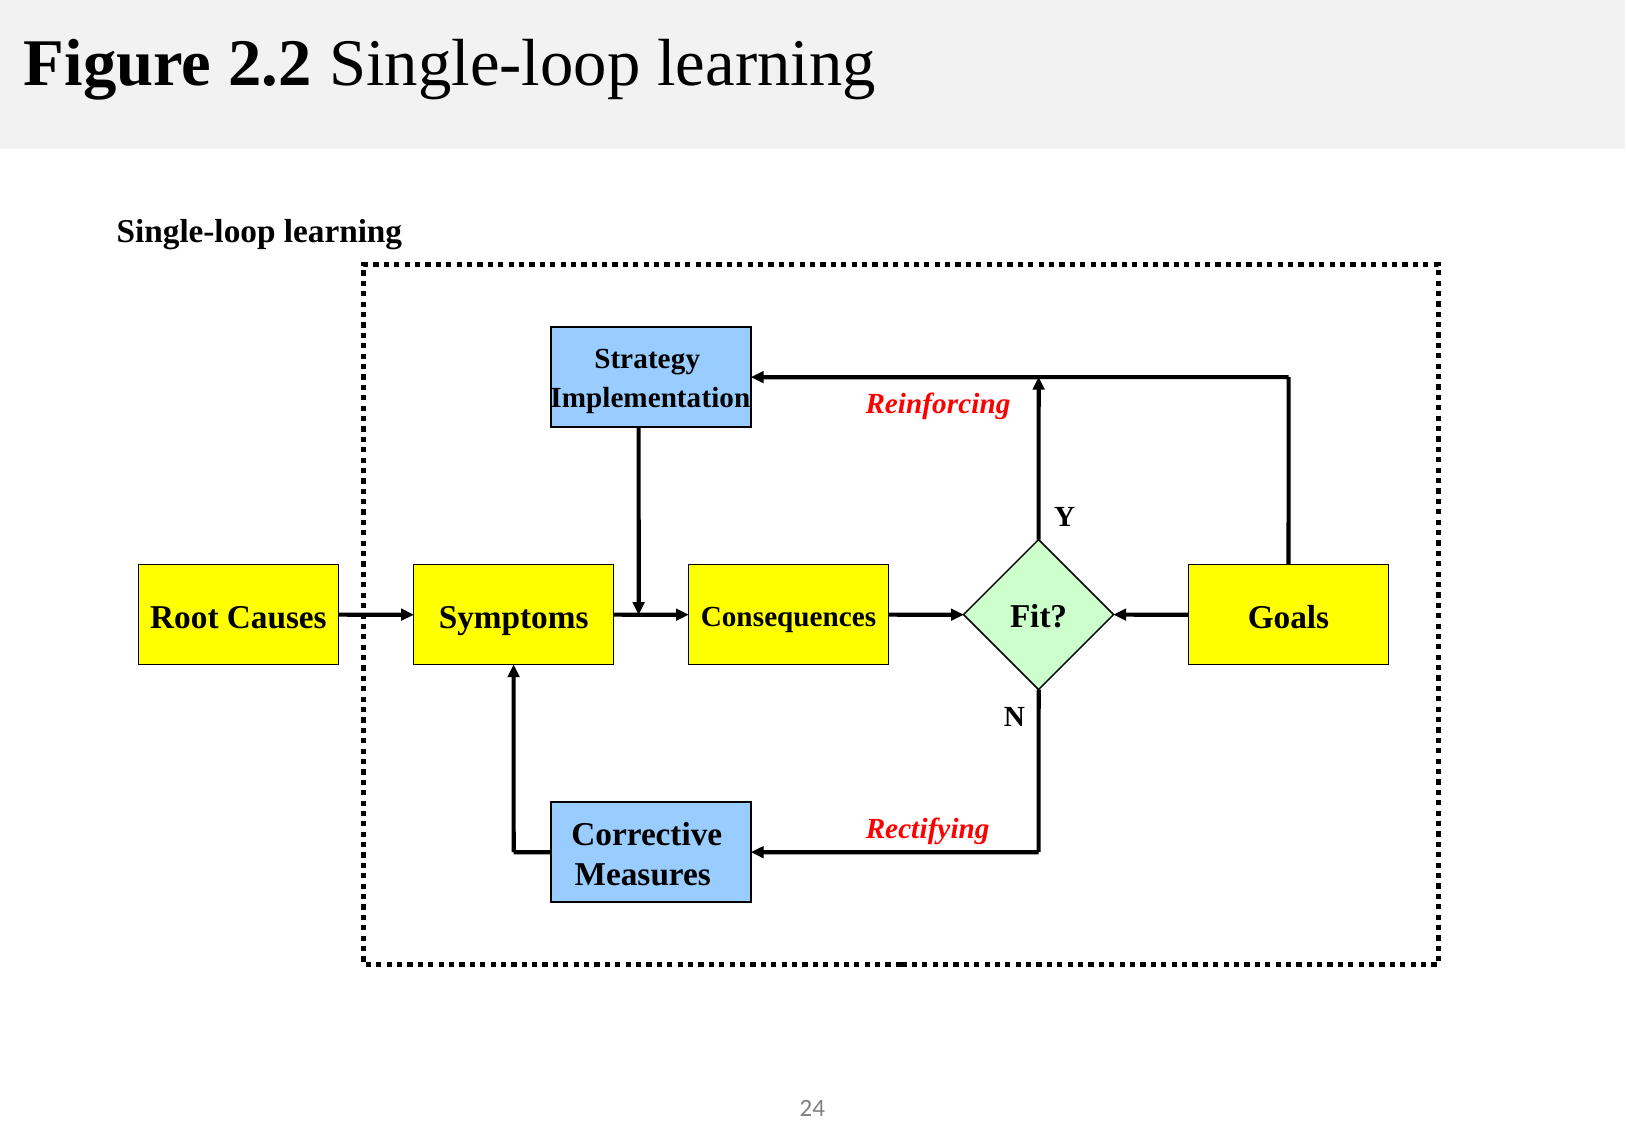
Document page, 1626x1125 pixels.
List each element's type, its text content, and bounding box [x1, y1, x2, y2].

text_box [363, 264, 1439, 965]
text_box Root Causes [138, 564, 339, 665]
text_box Single-loop learning [101, 202, 426, 257]
title Figure 2.2 Single-loop learning [9, 11, 1472, 105]
text_box Reinforcing [850, 377, 1033, 427]
text_box Rectifying [851, 802, 1020, 852]
